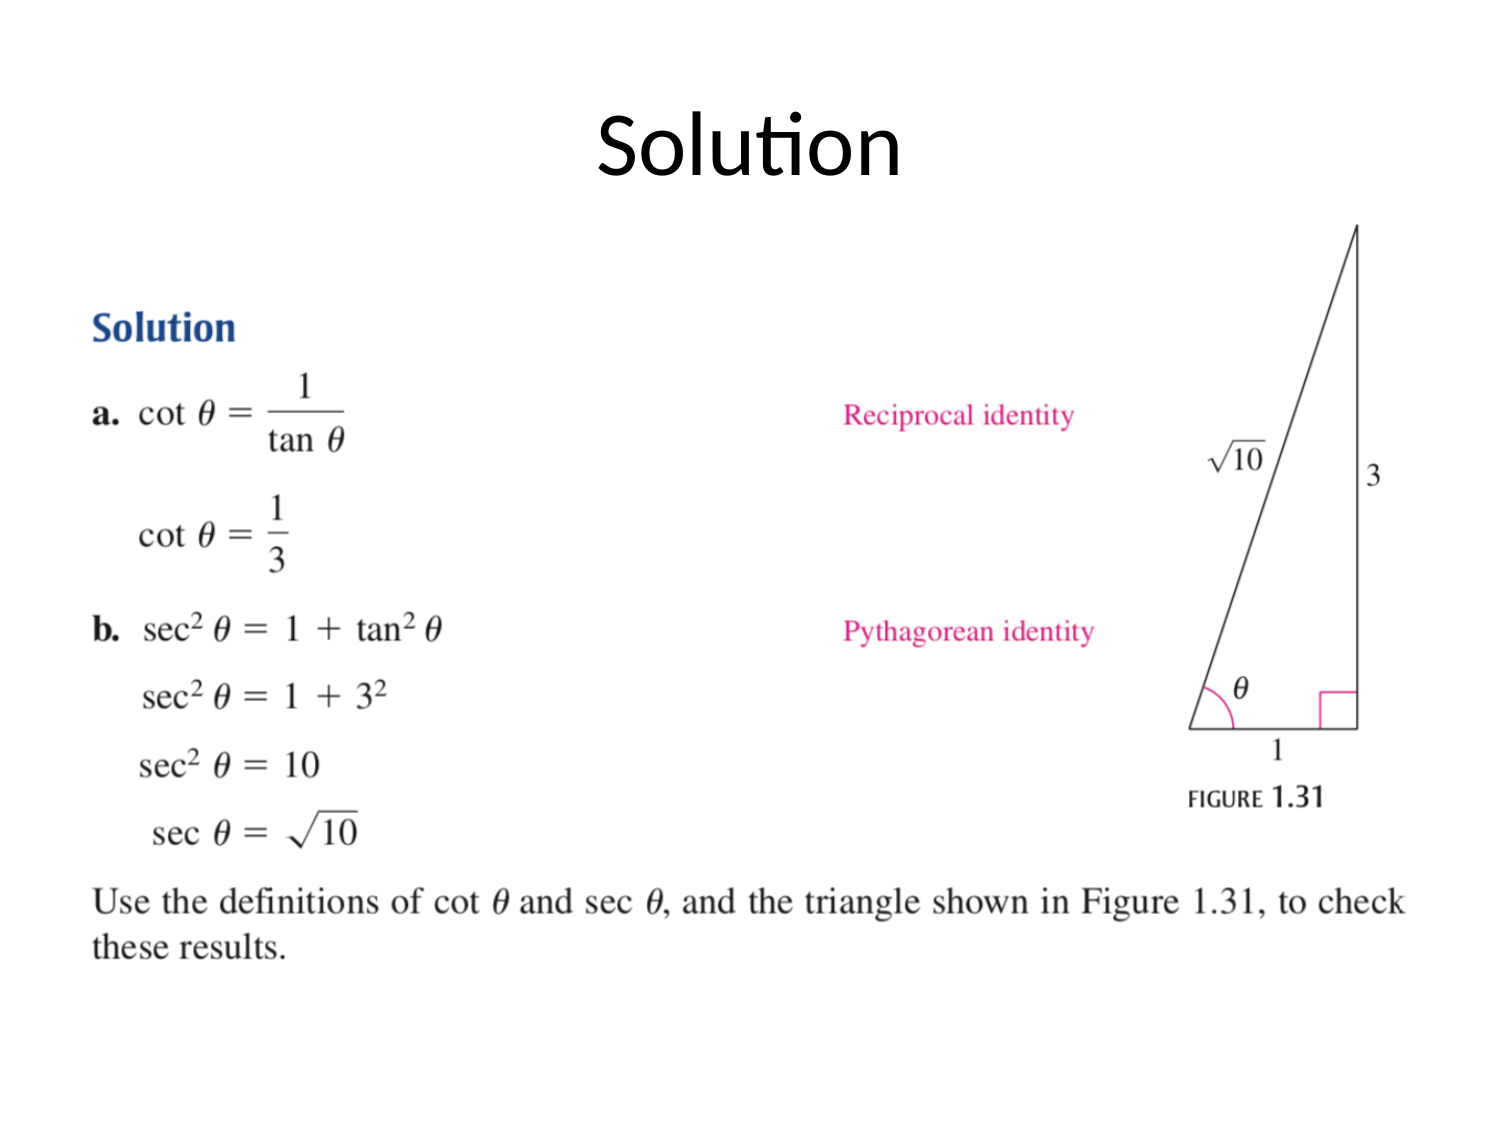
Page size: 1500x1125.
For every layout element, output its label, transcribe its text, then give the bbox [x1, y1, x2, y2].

title Solution [75, 45, 1425, 233]
picture [1162, 202, 1426, 818]
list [74, 262, 1426, 1006]
